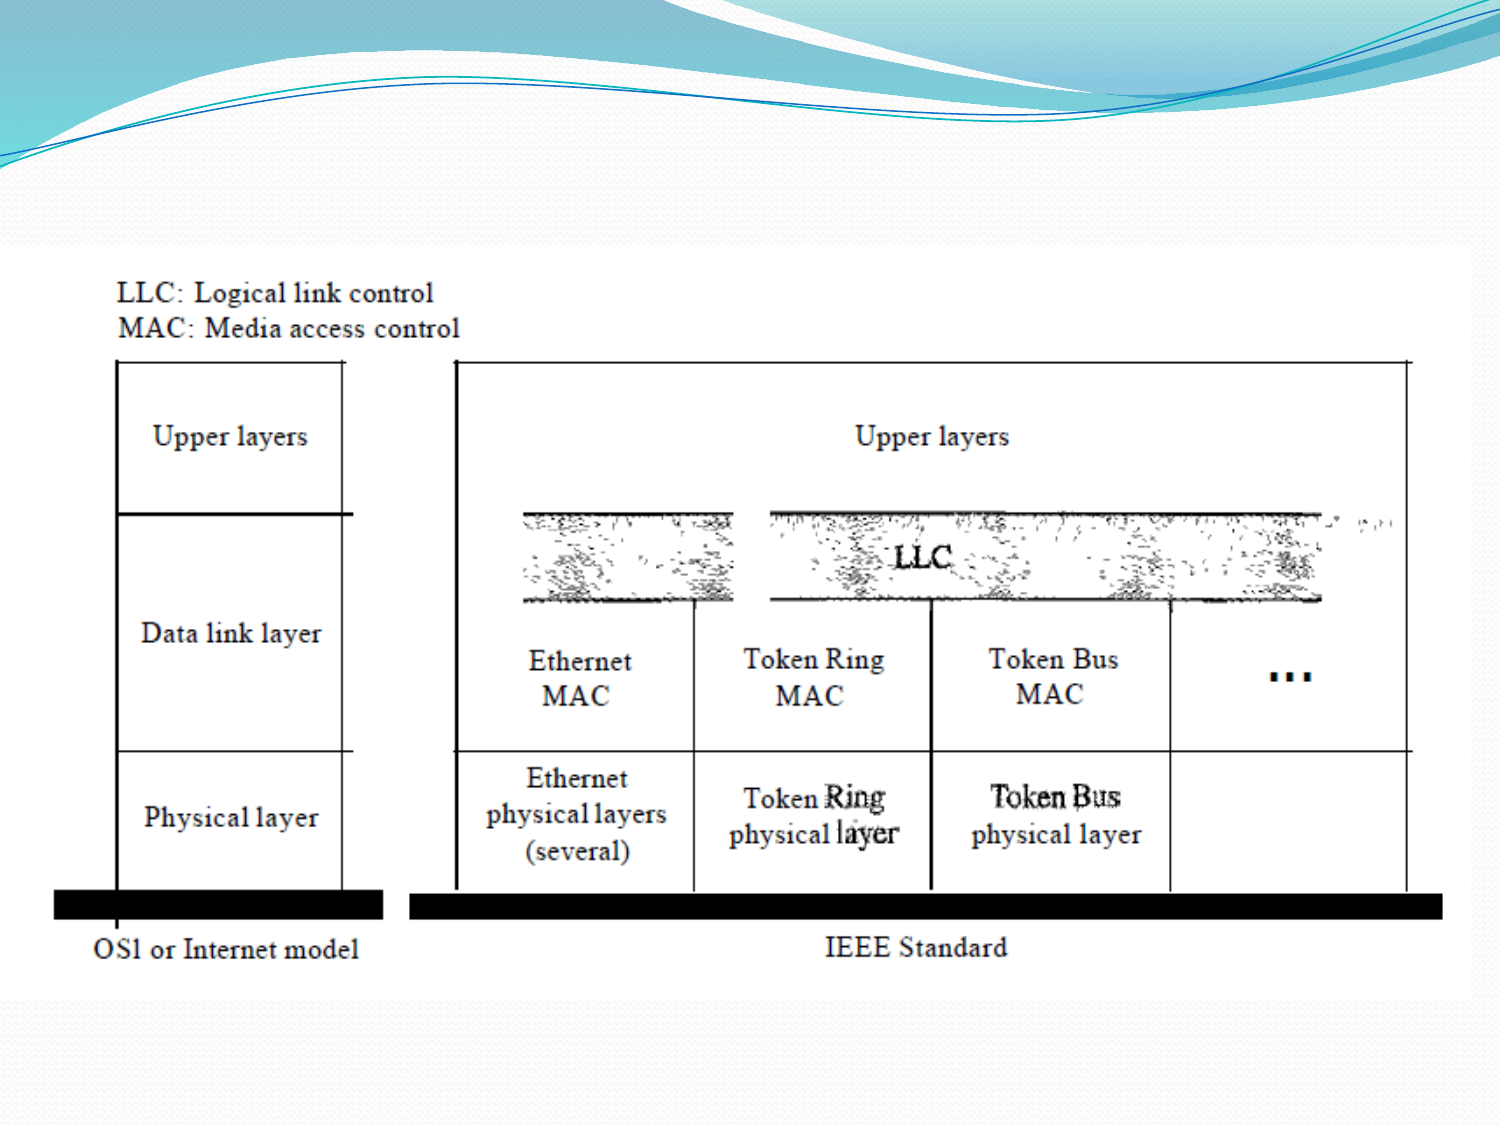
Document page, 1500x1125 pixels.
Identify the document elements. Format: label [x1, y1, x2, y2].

picture [0, 244, 1471, 1000]
